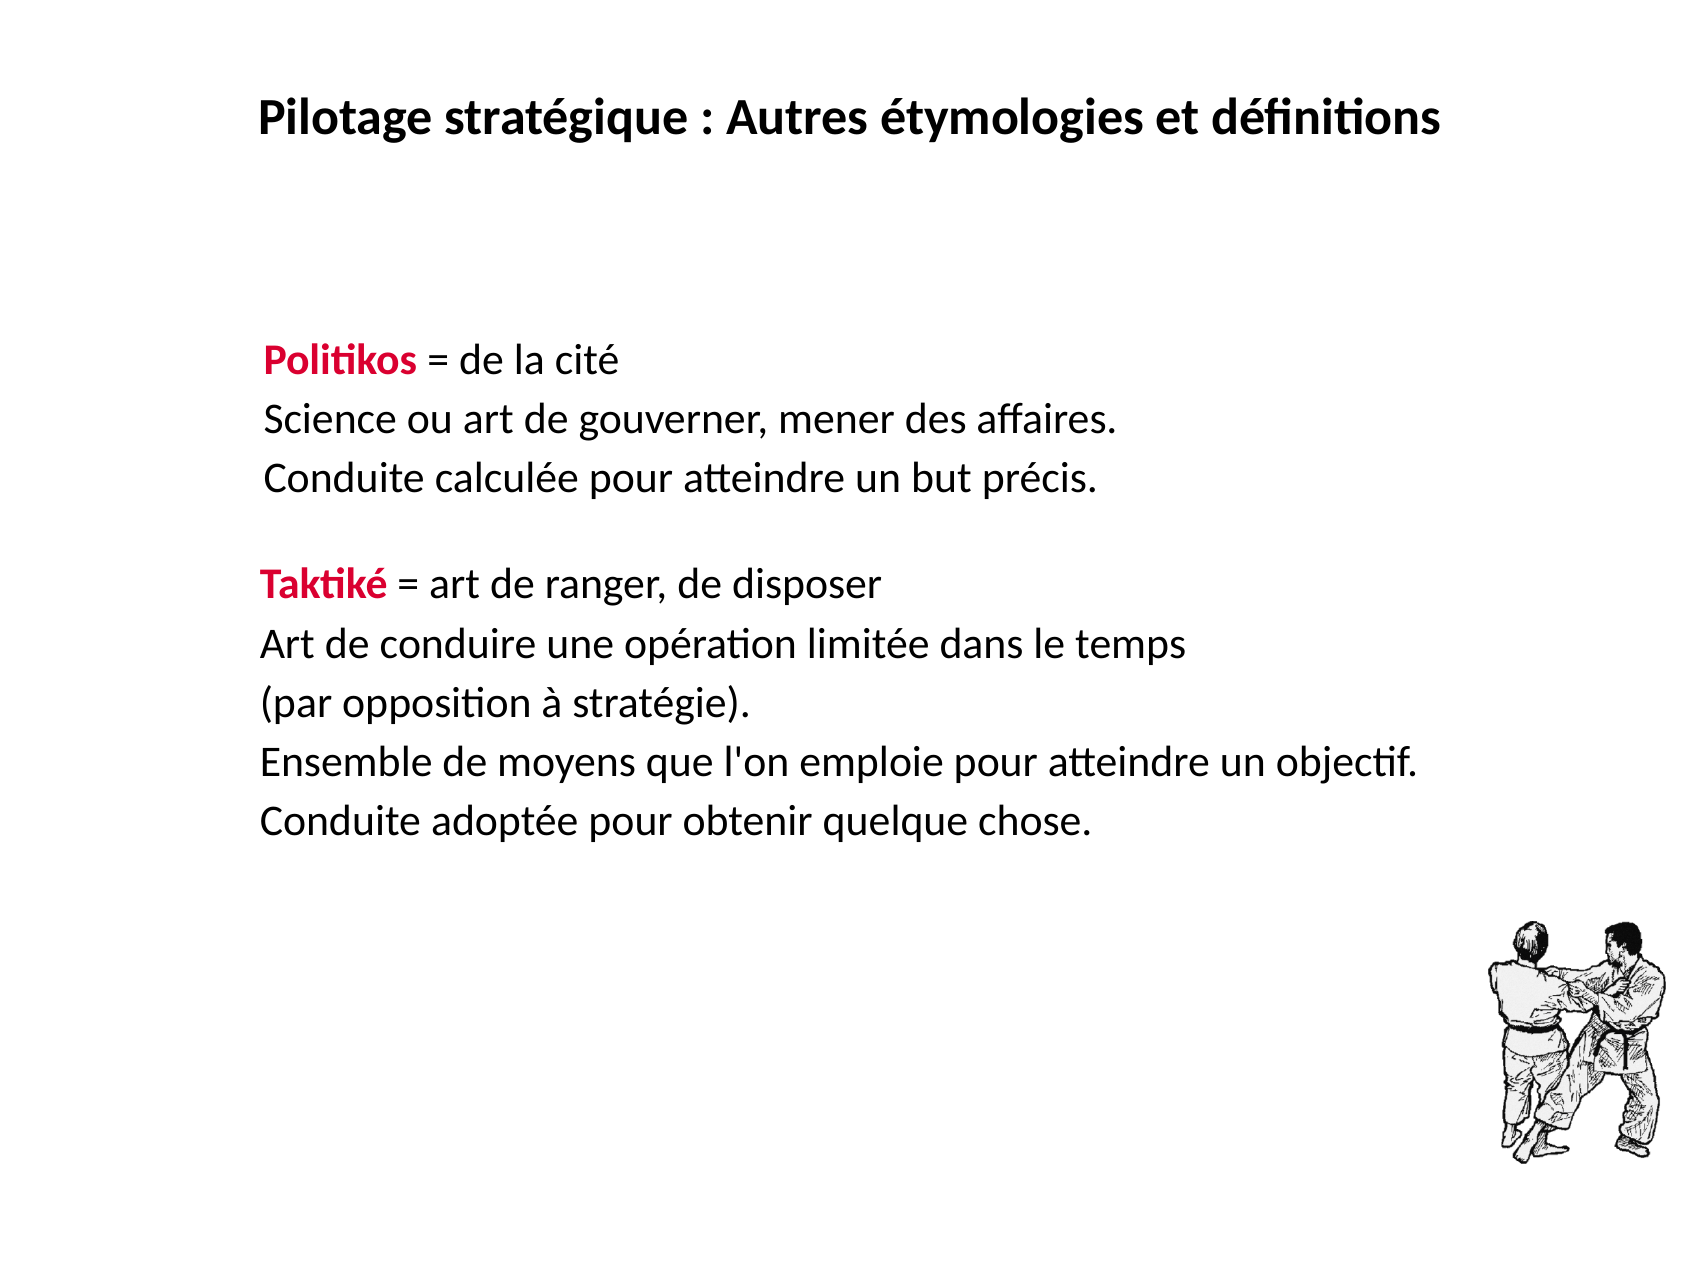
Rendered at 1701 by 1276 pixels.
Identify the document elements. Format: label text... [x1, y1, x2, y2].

picture [1487, 920, 1666, 1165]
text_box Pilotage stratégique : Autres étymologies et définitions [0, 82, 1701, 168]
text_box Politikos = de la cité Science ou art de gouverner, mener des affaires. Conduite calculée pour atteindre un but précis. [263, 330, 1292, 496]
text_box Taktiké = art de ranger, de disposer Art de conduire une opération limitée dans le temps (par opposition à stratégie). Ensemble de moyens que l'on emploie pour atteindre un objectif. Conduite adoptée pour obtenir quelque chose. [259, 555, 1547, 878]
